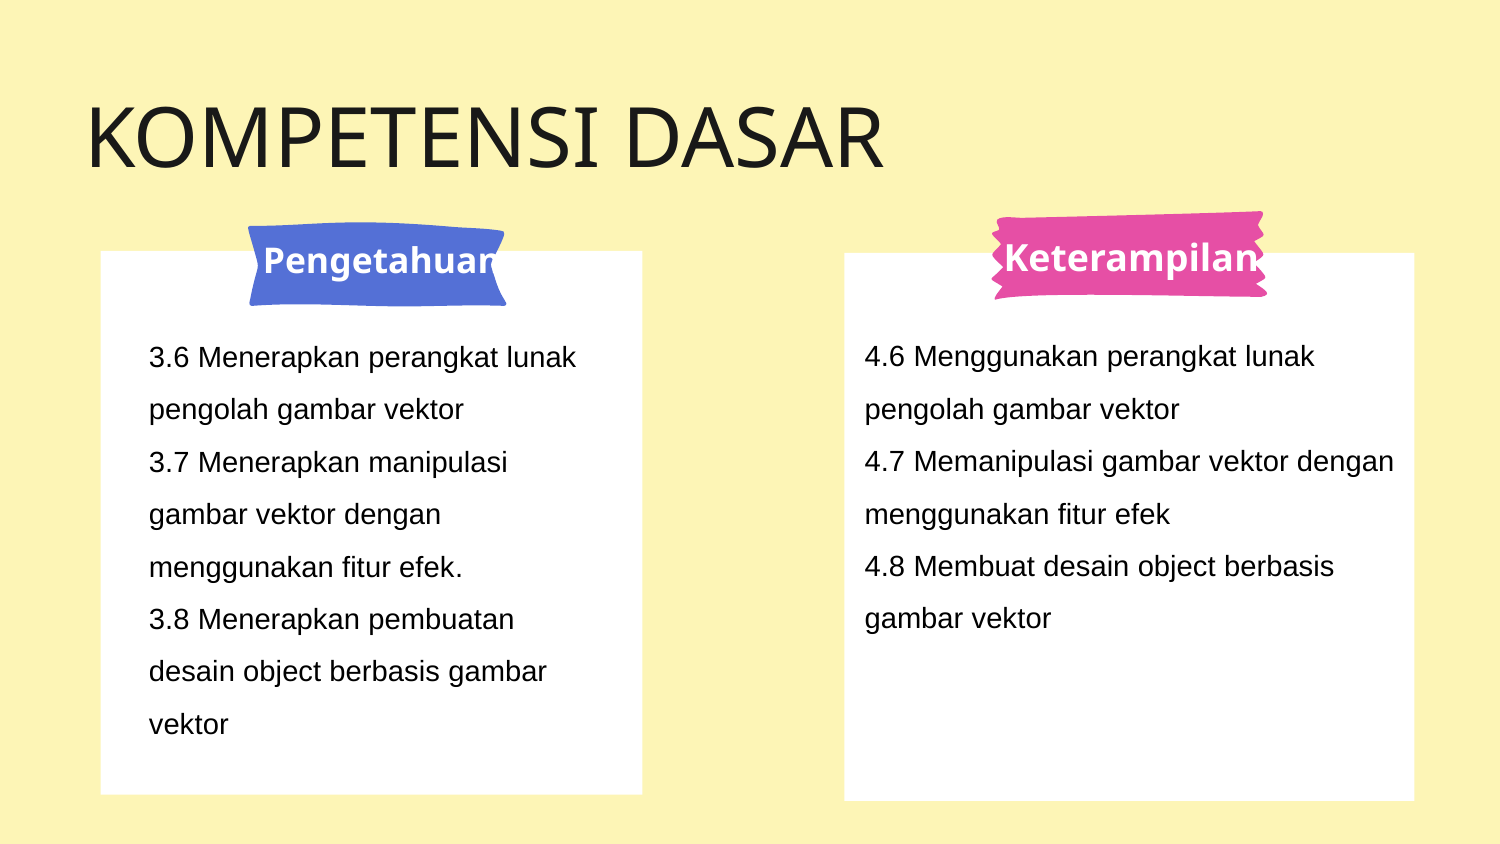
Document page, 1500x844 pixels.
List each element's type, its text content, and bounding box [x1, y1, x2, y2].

text_box KOMPETENSI DASAR [84, 84, 1399, 185]
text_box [100, 222, 643, 795]
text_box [844, 210, 1415, 802]
